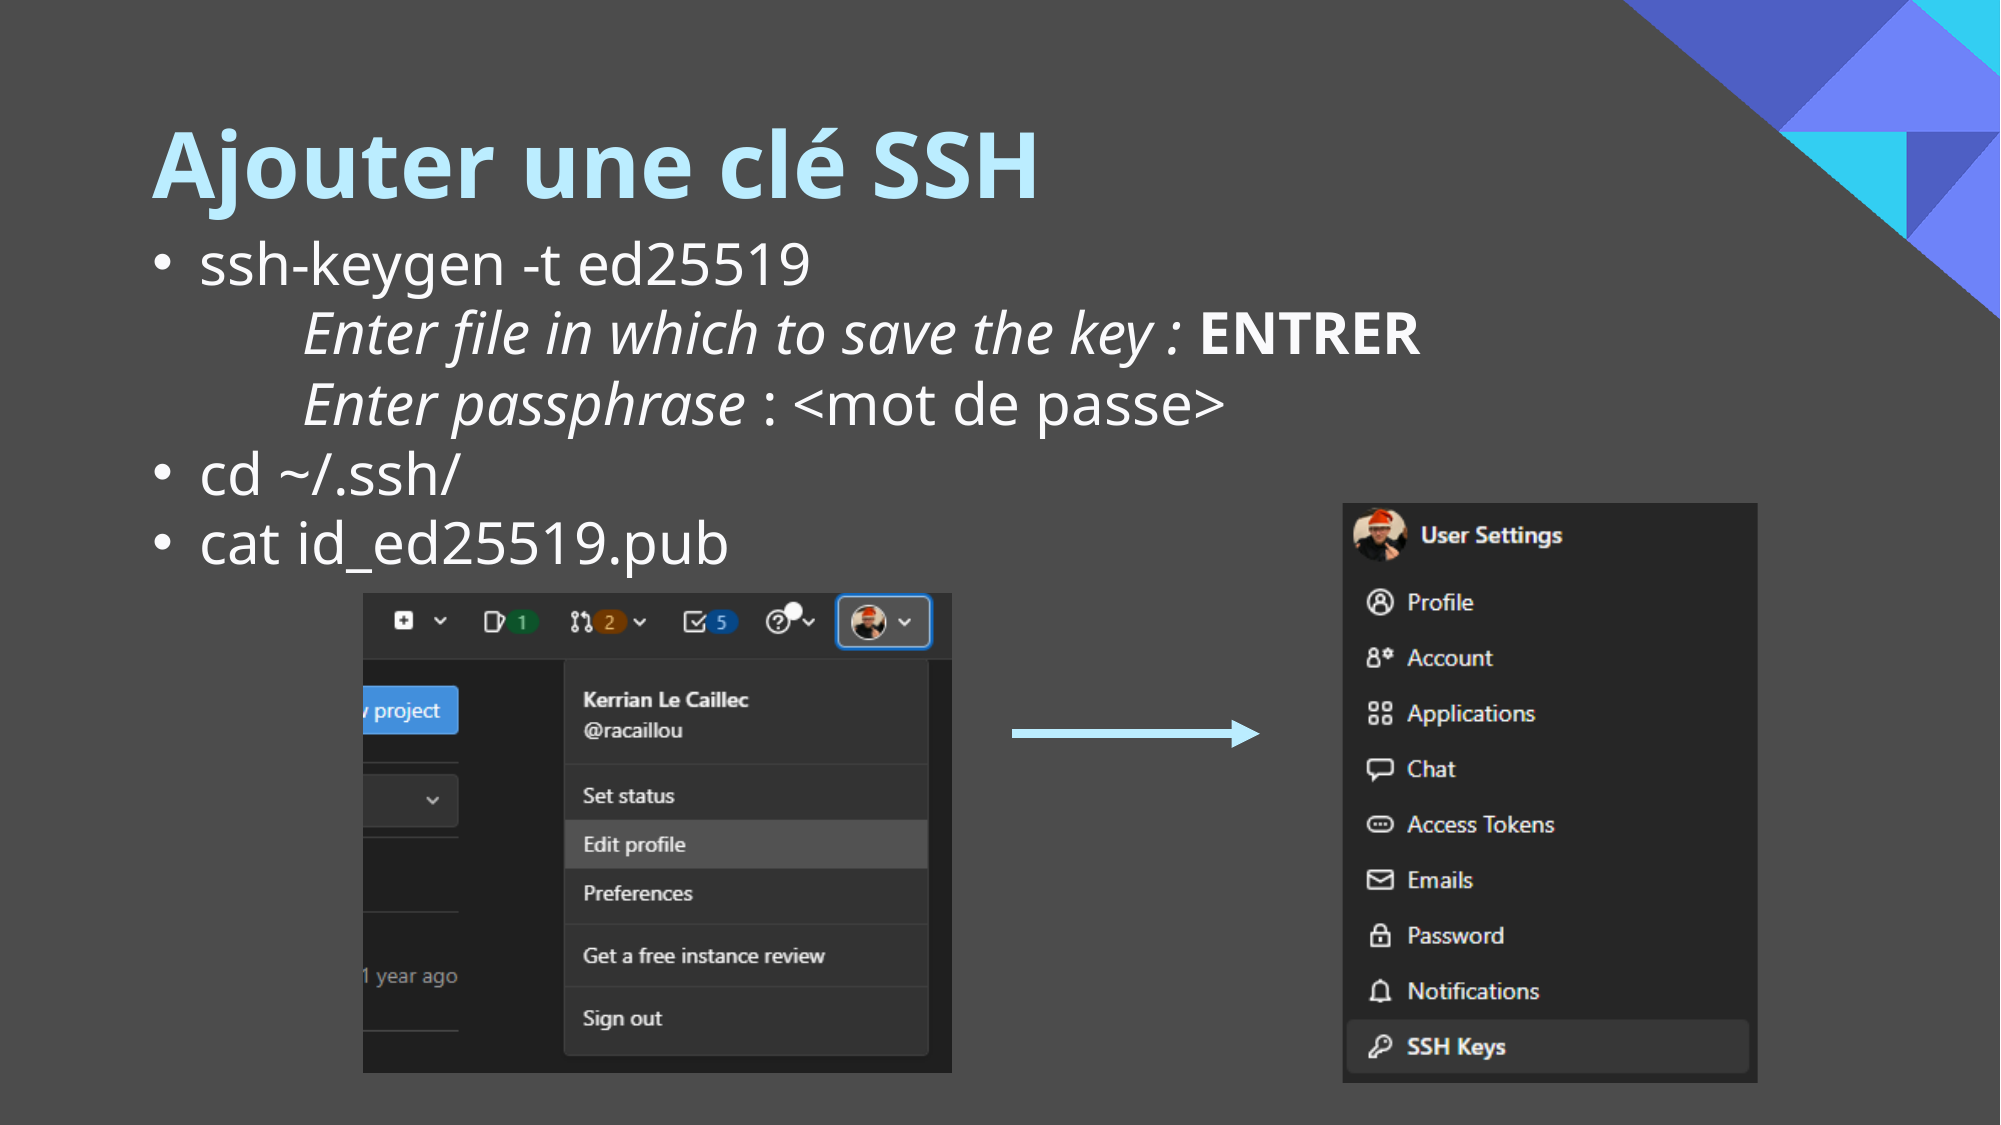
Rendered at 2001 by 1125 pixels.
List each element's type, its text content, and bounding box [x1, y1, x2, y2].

title Ajouter une clé SSH [137, 59, 1863, 219]
picture [363, 593, 952, 1073]
picture [1622, 0, 2000, 219]
picture [1342, 503, 1758, 1083]
text_box ssh-keygen -t ed25519 Enter file in which to save the key : ENTRER Enter passphrase : <mot de passe> cd ~/.ssh/ cat id_ed25519.pub [137, 219, 2000, 584]
